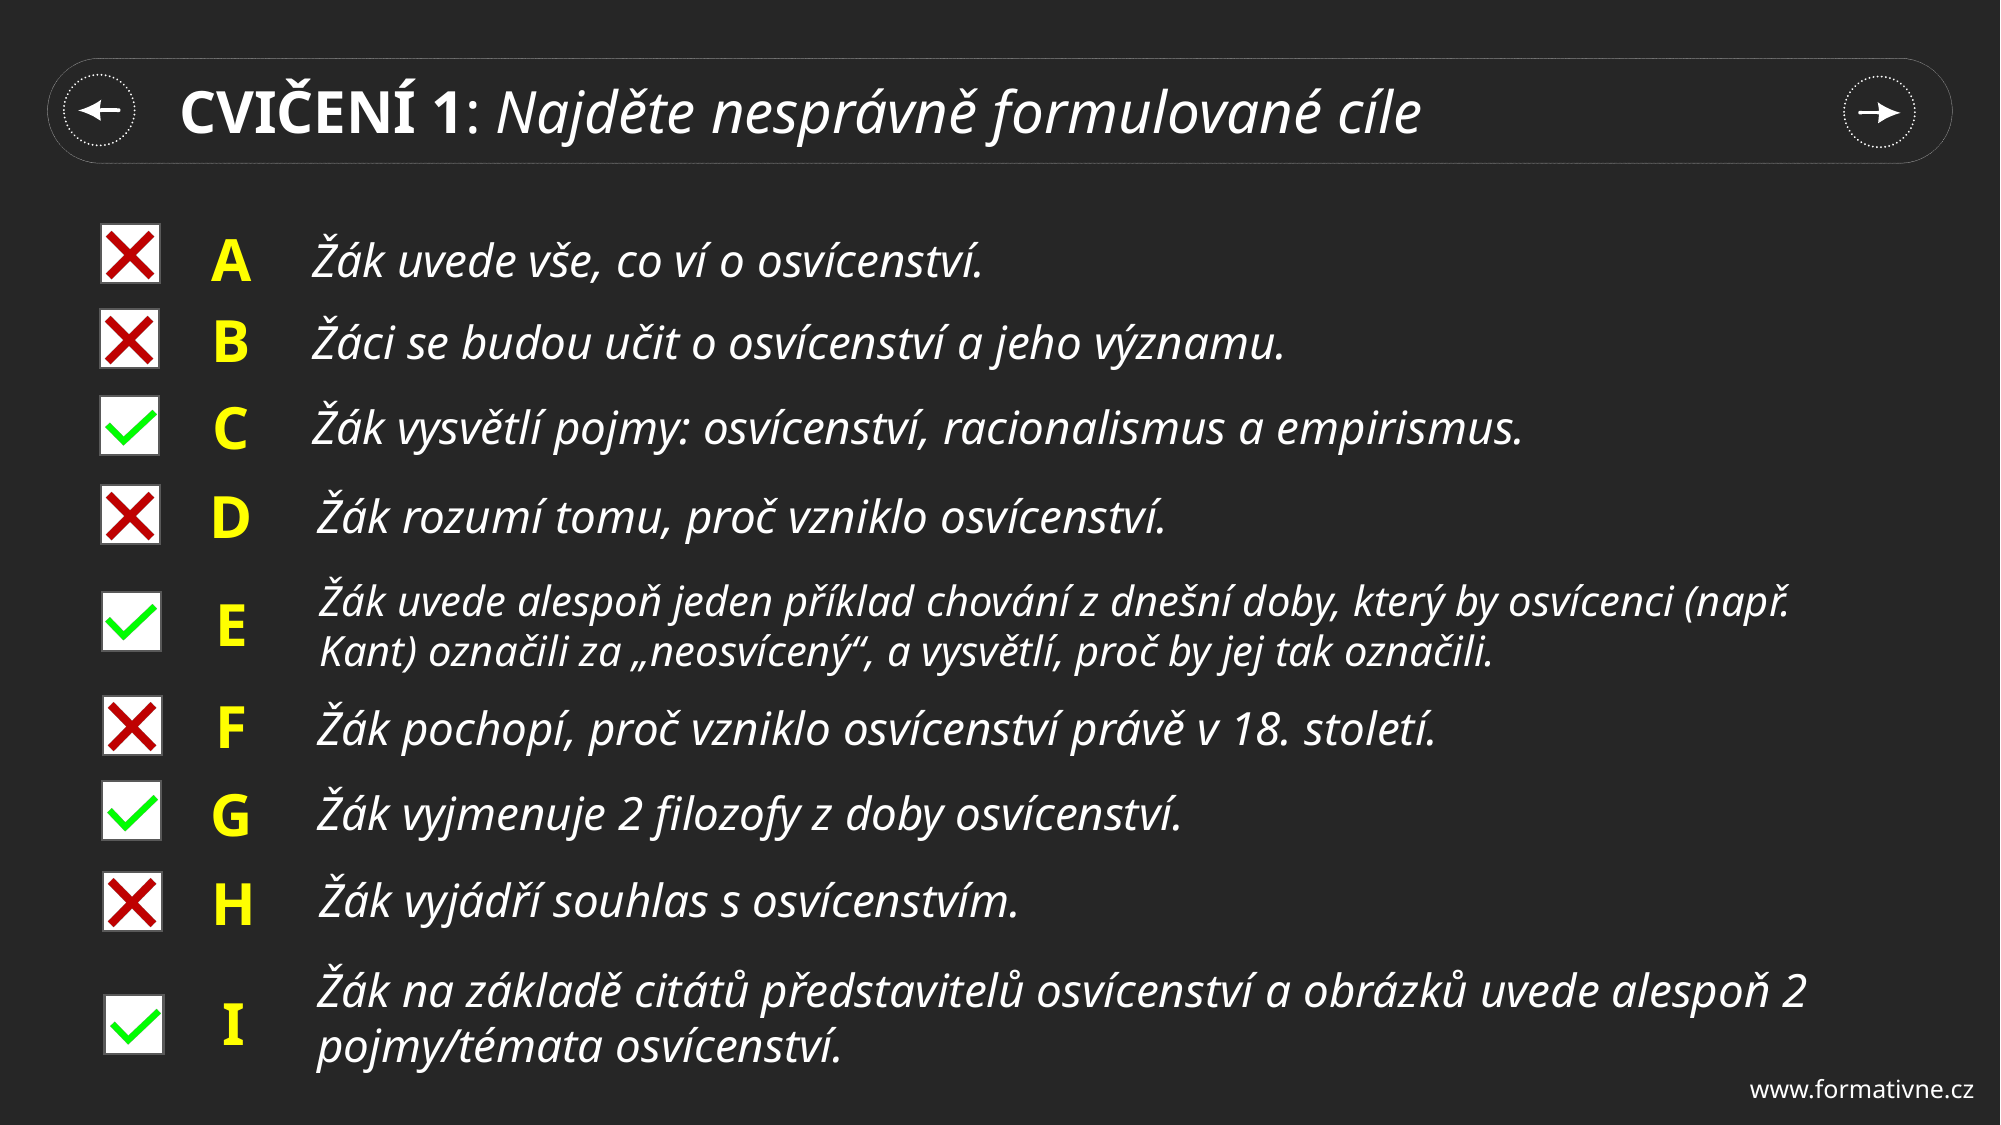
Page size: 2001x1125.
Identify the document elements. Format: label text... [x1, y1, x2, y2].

text_box E [191, 580, 271, 666]
text_box [101, 780, 162, 841]
text_box G [191, 770, 271, 856]
text_box Žáci se budou učit o osvícenství a jeho významu. [297, 306, 1983, 377]
picture [104, 401, 158, 454]
picture [97, 222, 163, 288]
text_box Žák uvede alespoň jeden příklad chování z dnešní doby, který by osvícenci (např. Kant) označili za „neosvícený“, a vysvětlí, proč by jej tak označili. [304, 566, 1903, 682]
text_box [101, 591, 162, 652]
text_box D [191, 473, 271, 558]
text_box A [191, 215, 271, 297]
text_box Žák vyjádří souhlas s osvícenstvím. [304, 864, 1765, 935]
text_box H [194, 859, 273, 945]
text_box Žák vysvětlí pojmy: osvícenství, racionalismus a empirismus. [297, 391, 1793, 462]
text_box I [194, 979, 273, 1065]
picture [96, 307, 162, 373]
text_box C [191, 384, 271, 469]
text_box Žák rozumí tomu, proč vzniklo osvícenství. [302, 479, 1356, 550]
text_box [103, 994, 165, 1055]
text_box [63, 74, 135, 146]
text_box Žák pochopí, proč vzniklo osvícenství právě v 18. století. [302, 692, 1762, 762]
picture [1858, 101, 1901, 124]
text_box Žák uvede vše, co ví o osvícenství. [297, 224, 1156, 295]
text_box www.formativne.cz [508, 1066, 1990, 1112]
text_box [1843, 75, 1916, 149]
text_box [99, 395, 160, 456]
picture [99, 693, 165, 760]
text_box Žák vyjmenuje 2 filozofy z doby osvícenství. [302, 777, 1762, 848]
text_box B [191, 297, 271, 382]
picture [99, 869, 165, 936]
text_box Žák na základě citátů představitelů osvícenství a obrázků uvede alespoň 2 pojmy/témata osvícenství. [302, 954, 1889, 1079]
picture [109, 1000, 162, 1053]
text_box CVIČENÍ 1: Najděte nesprávně formulované cíle [164, 67, 1677, 153]
picture [106, 786, 159, 840]
picture [97, 483, 163, 549]
text_box F [191, 682, 271, 768]
text_box [46, 57, 1954, 165]
picture [104, 595, 158, 649]
